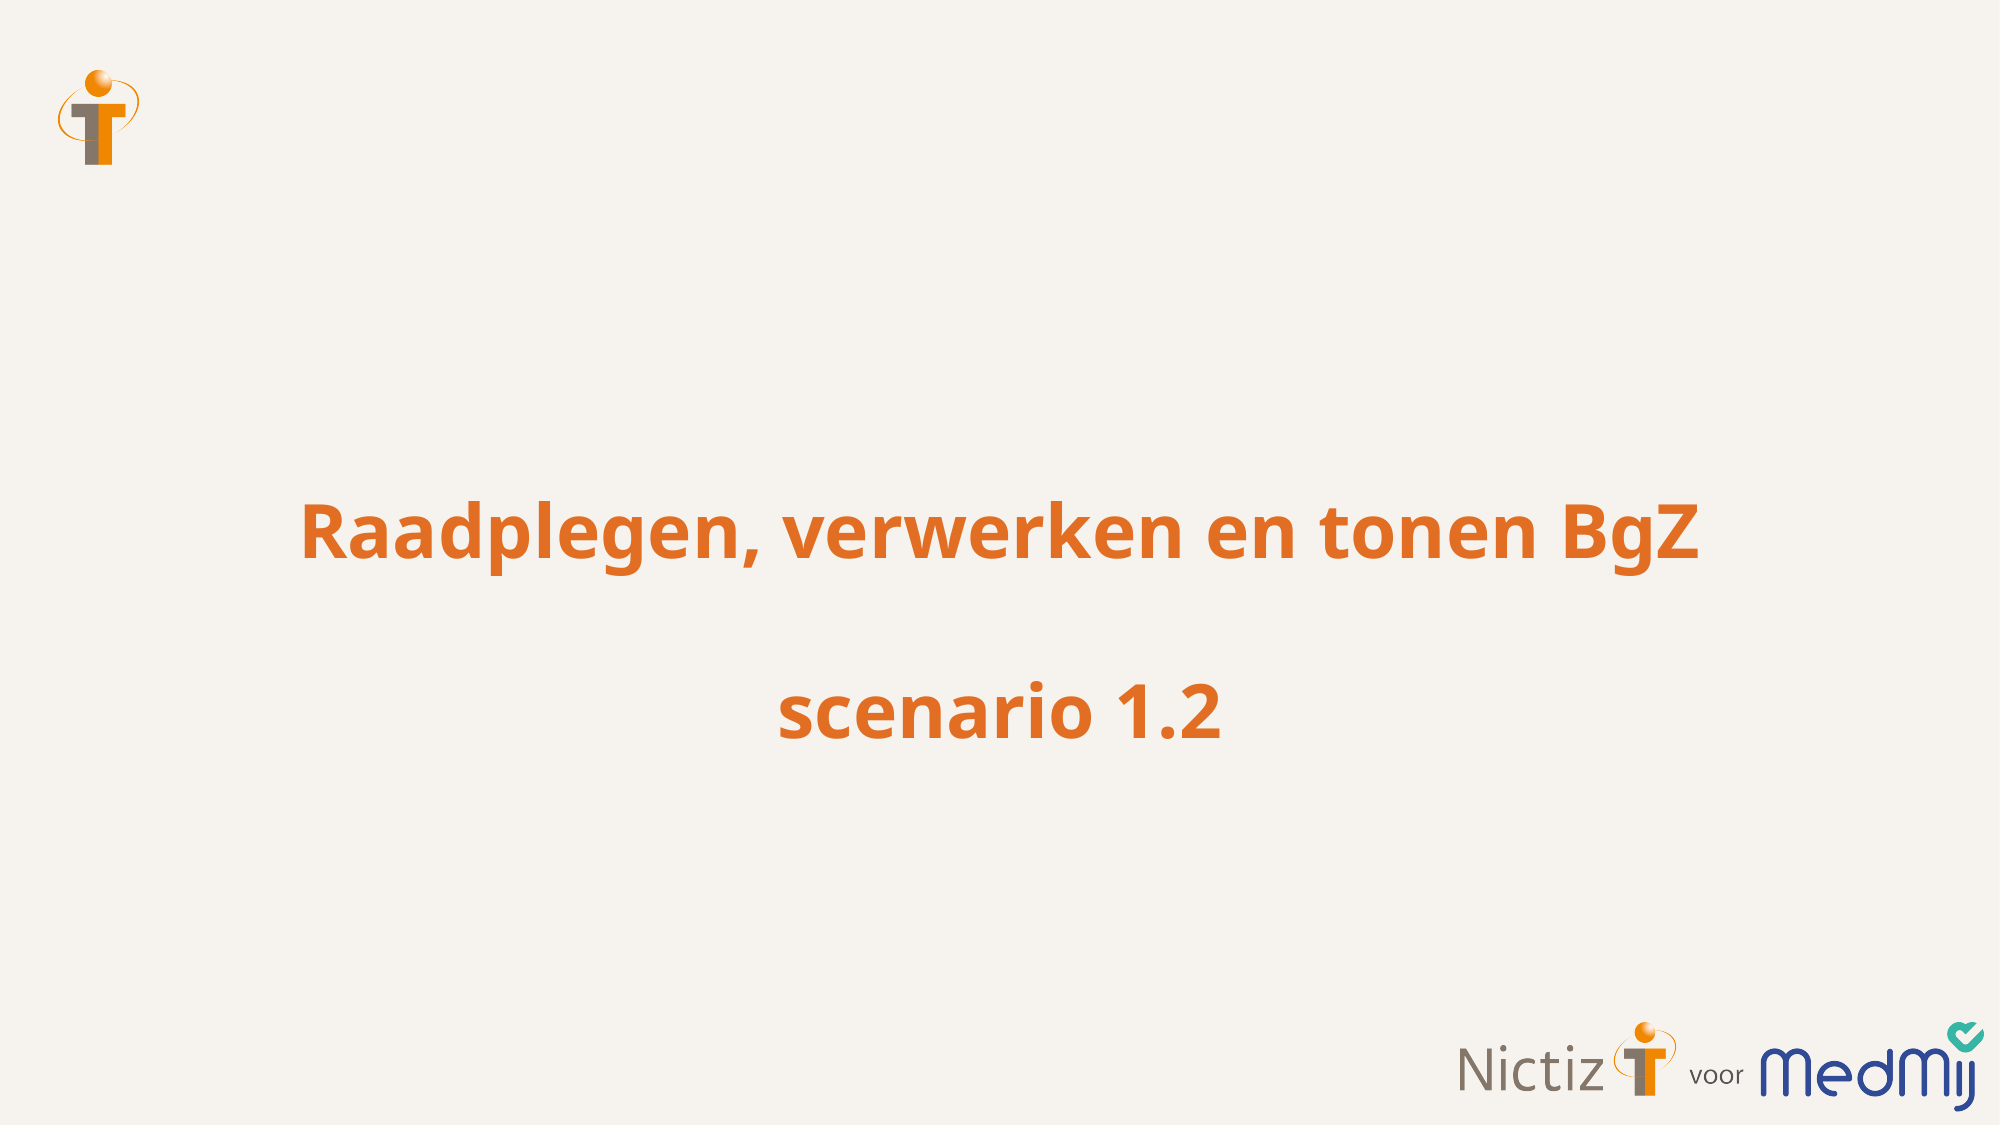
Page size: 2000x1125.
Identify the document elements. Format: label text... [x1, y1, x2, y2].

picture [1457, 1019, 1988, 1113]
picture [50, 66, 151, 187]
title Raadplegen, verwerken en tonen BgZ scenario 1.2 [155, 386, 1844, 848]
